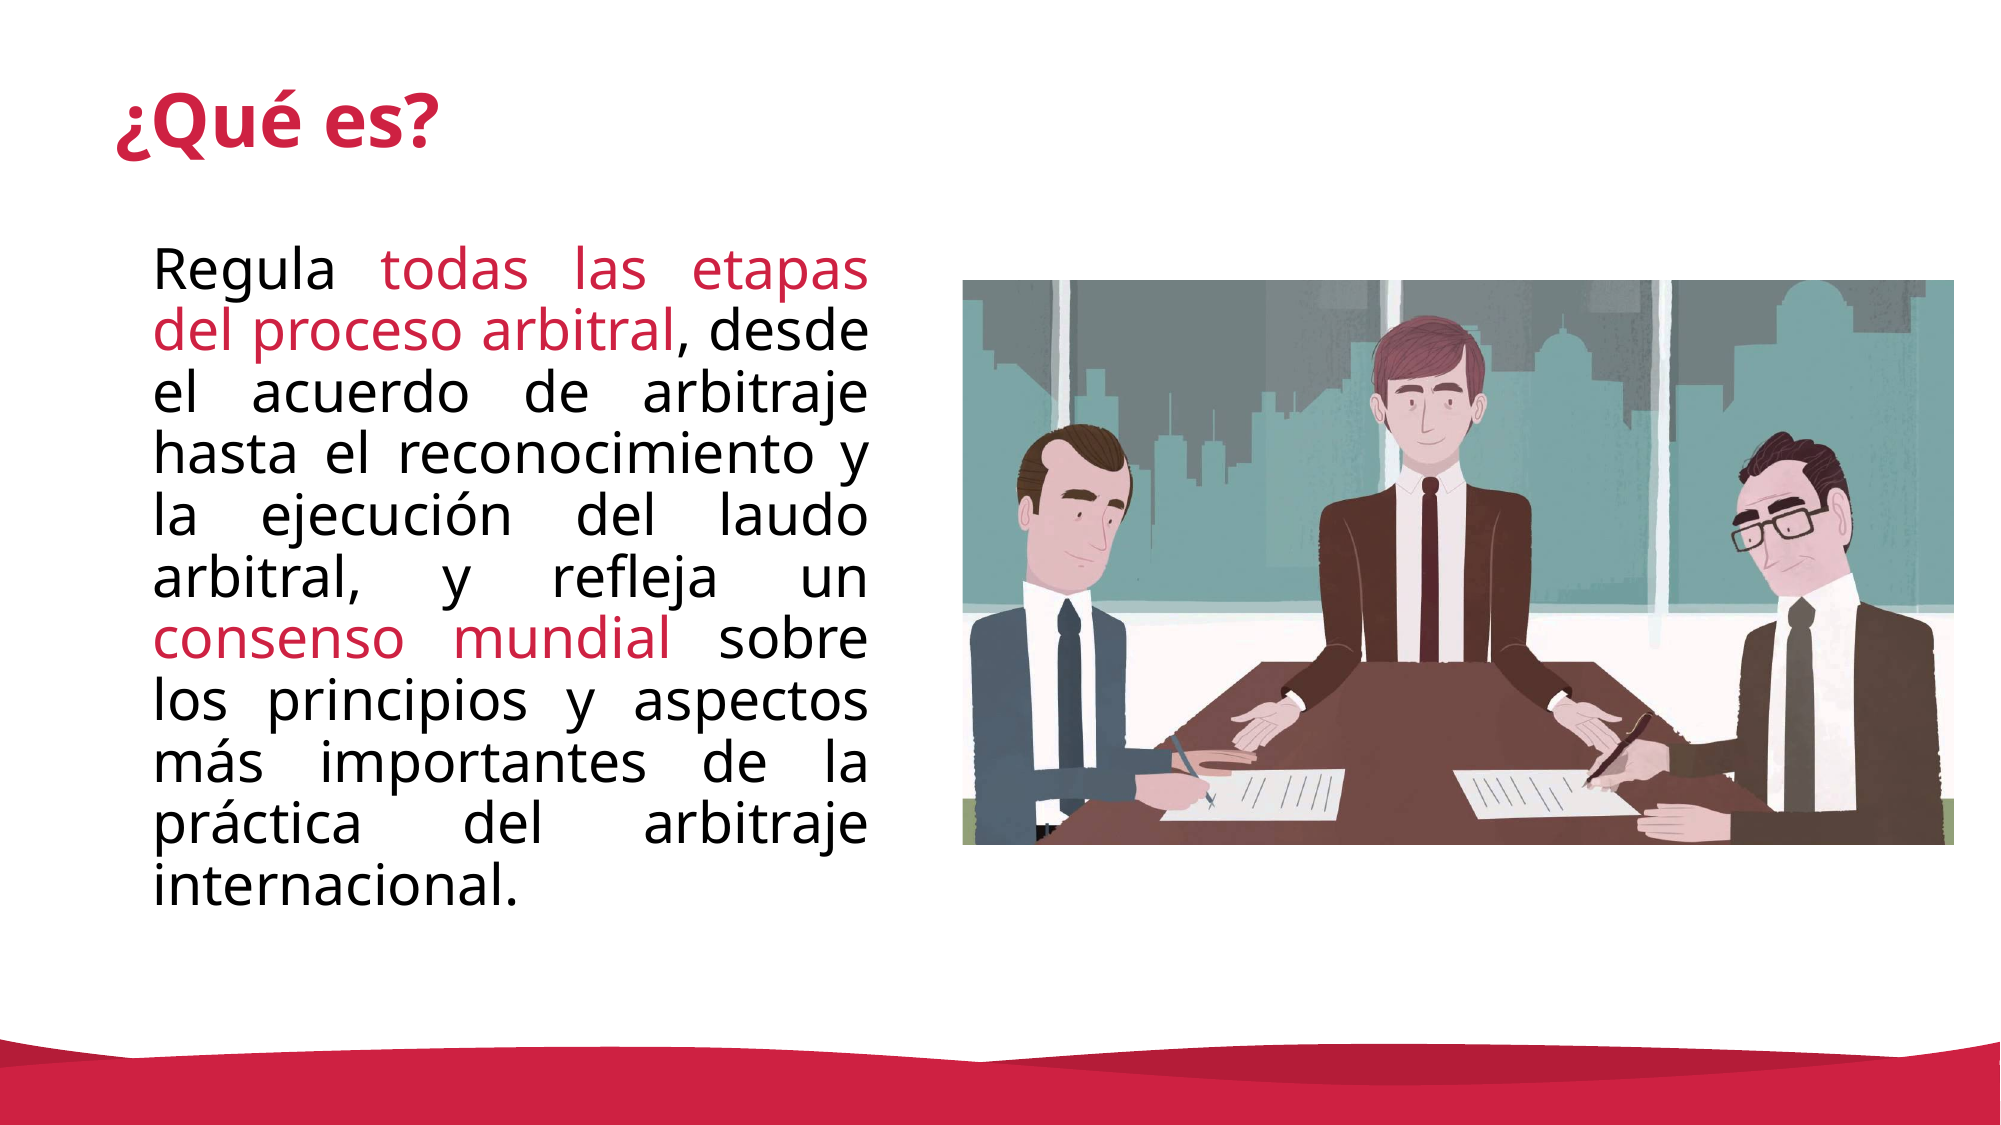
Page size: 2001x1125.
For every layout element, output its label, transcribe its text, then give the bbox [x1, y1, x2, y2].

title ¿Qué es? [100, 15, 1826, 233]
picture [962, 280, 1954, 845]
list Regula todas las etapas del proceso arbitral, desde el acuerdo de arbitraje hasta el reconocimiento y la ejecución del laudo arbitral, y refleja un consenso mundial sobre los principios y aspectos más importantes de la práctica del arbitraje internacional. [137, 233, 886, 947]
